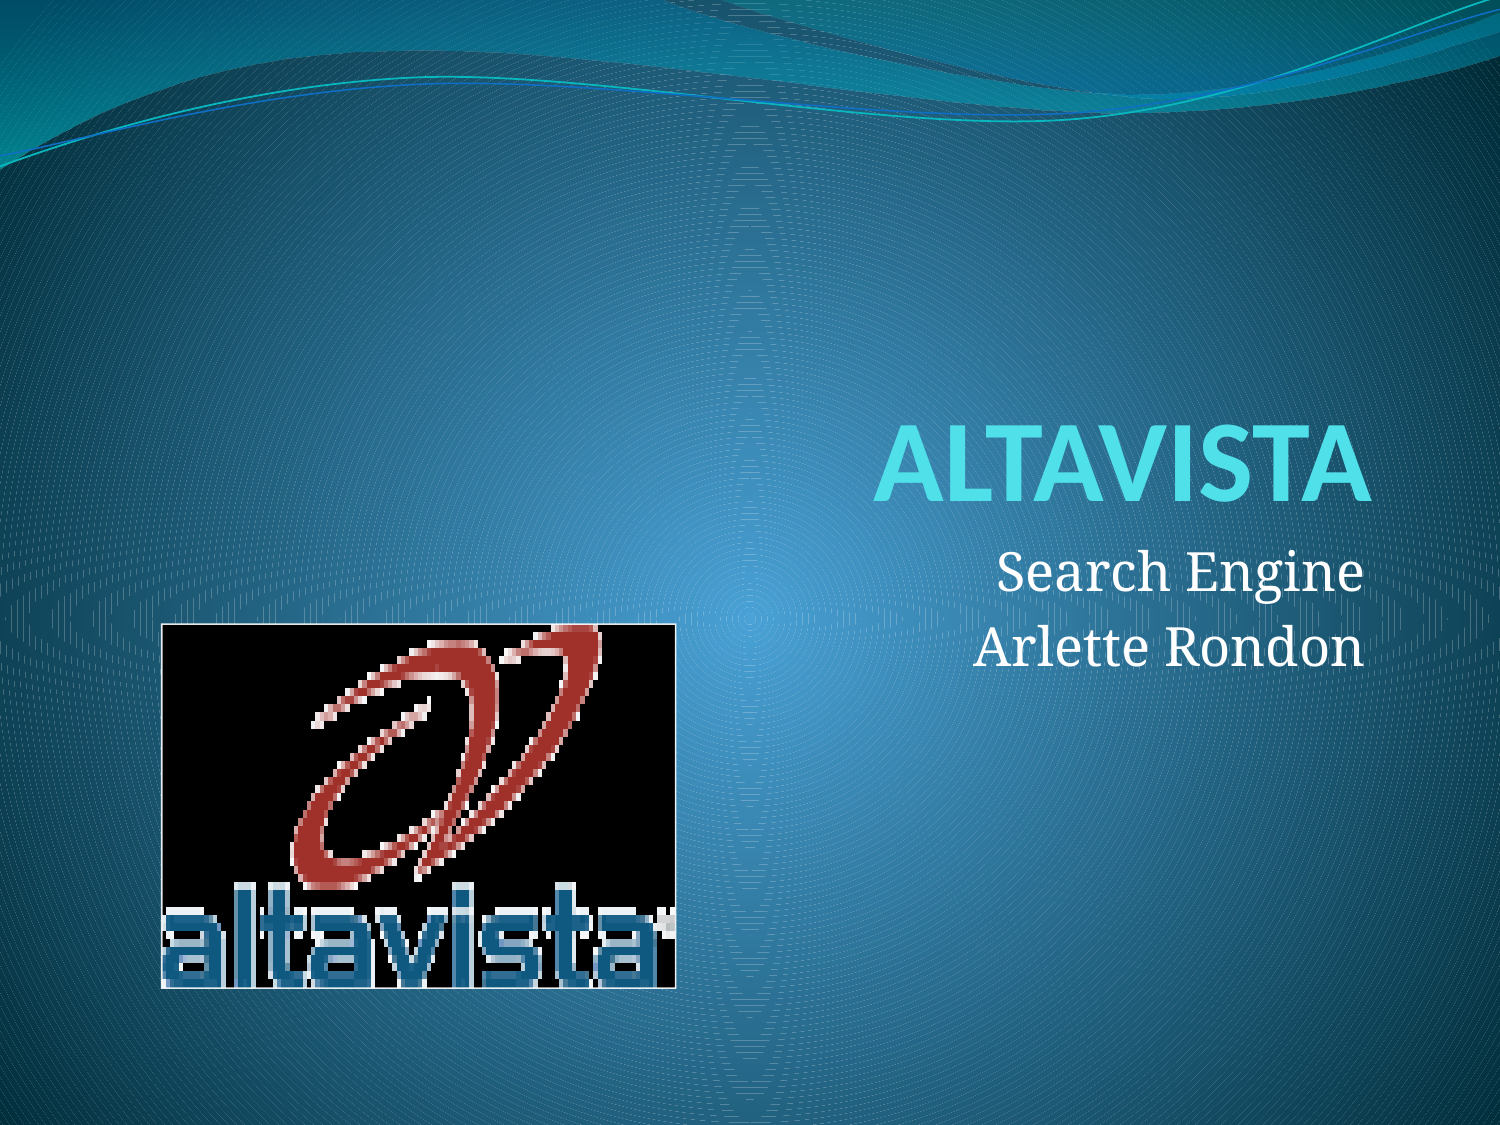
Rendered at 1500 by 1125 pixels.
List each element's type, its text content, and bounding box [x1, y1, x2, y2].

picture [162, 624, 676, 988]
subtitle Search Engine Arlette Rondon [87, 529, 1376, 818]
title ALTAVISTA [87, 224, 1376, 525]
